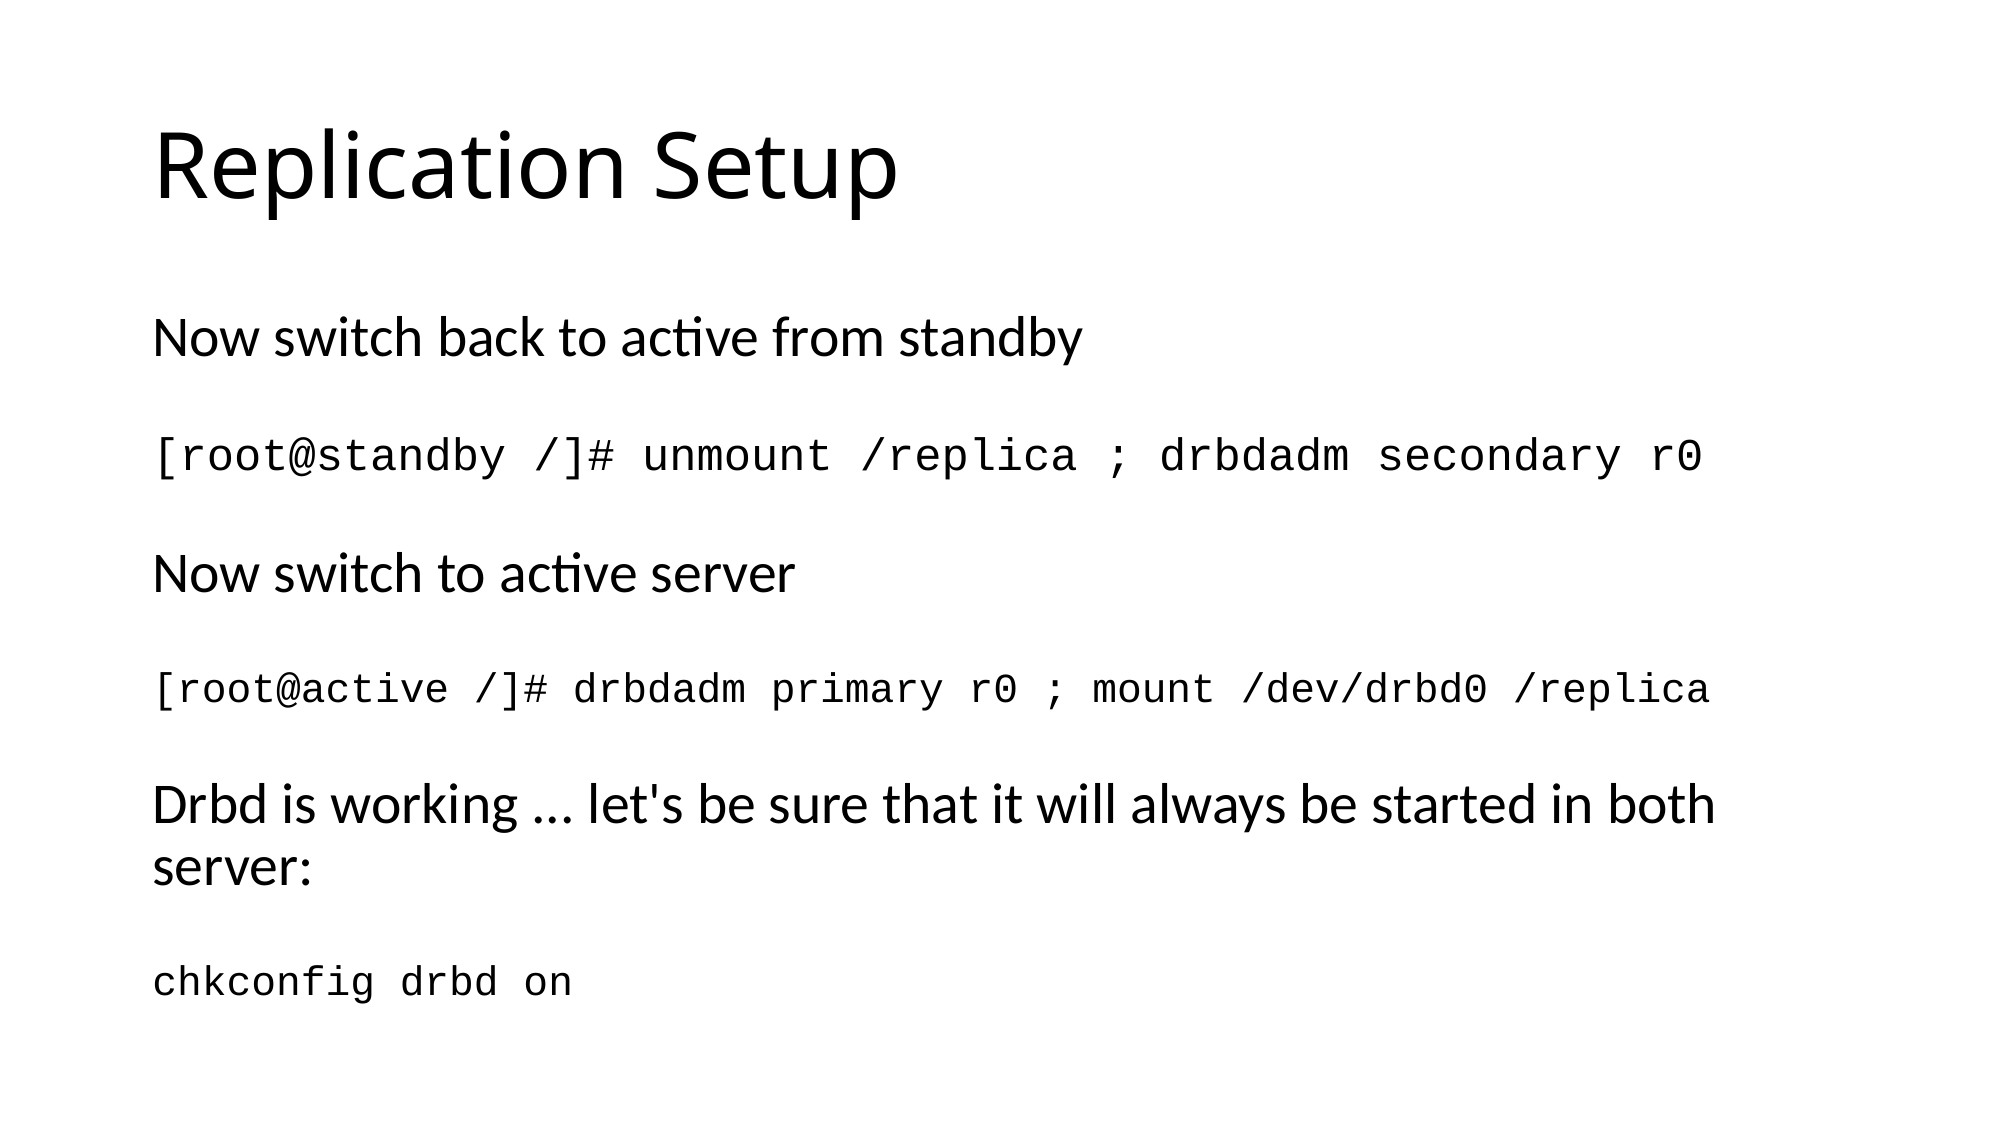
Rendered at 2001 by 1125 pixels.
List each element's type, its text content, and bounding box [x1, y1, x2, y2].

title Replication Setup [137, 59, 1863, 278]
list Now switch back to active from standby [root@standby /]# unmount /replica ; drbdadm secondary r0 Now switch to active server [root@active /]# drbdadm primary r0 ; mount /dev/drbd0 /replica Drbd is working ... let's be sure that it will always be started in both server: chkconfig drbd on [137, 299, 1863, 1014]
